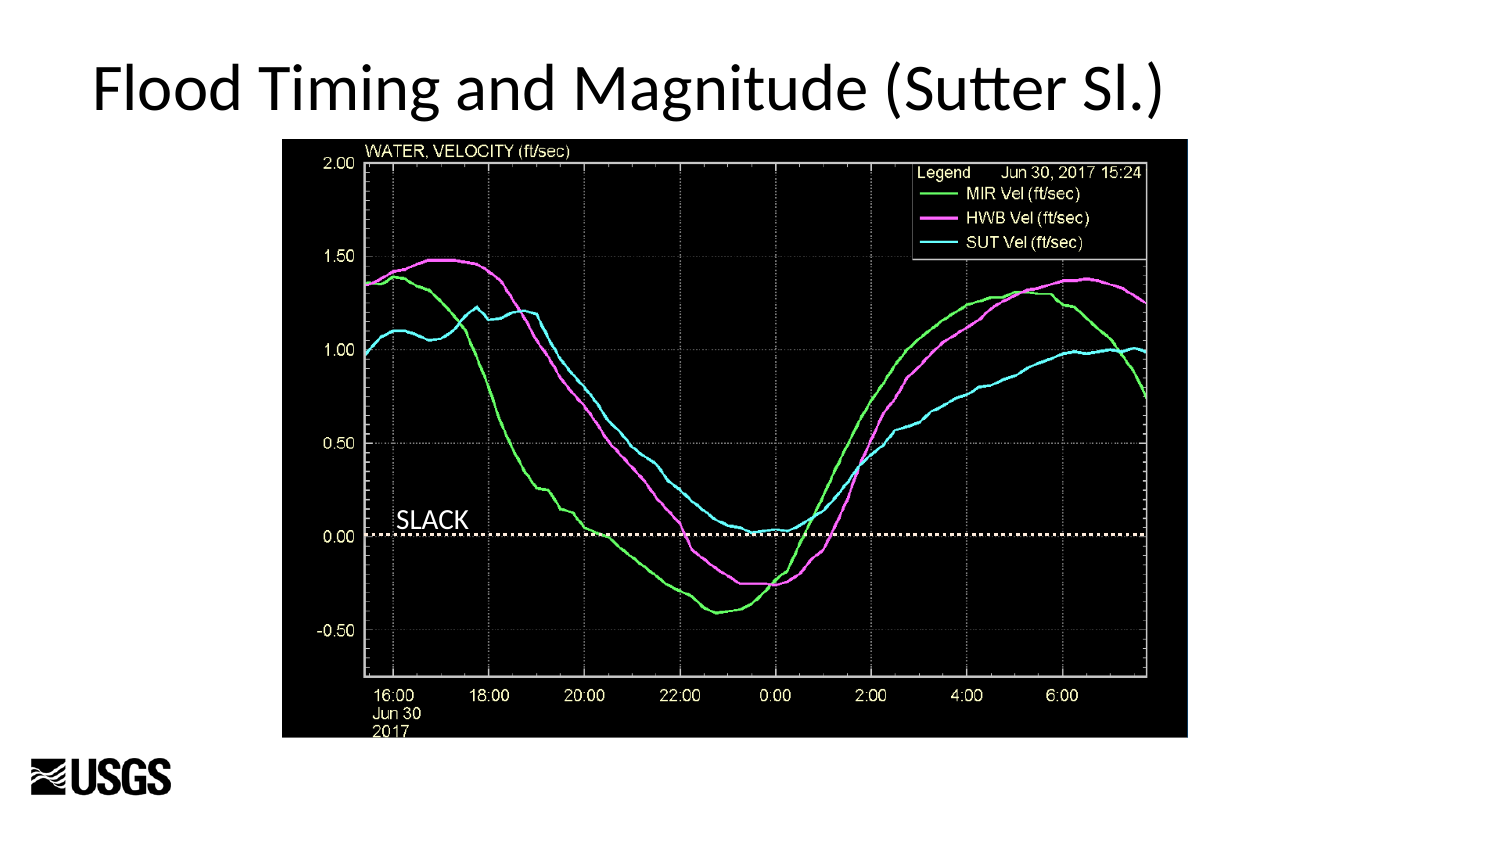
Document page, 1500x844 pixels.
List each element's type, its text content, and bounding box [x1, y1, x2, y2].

text_box Flood Timing and Magnitude (Sutter Sl.) [77, 36, 1380, 132]
picture [0, 0, 1500, 844]
